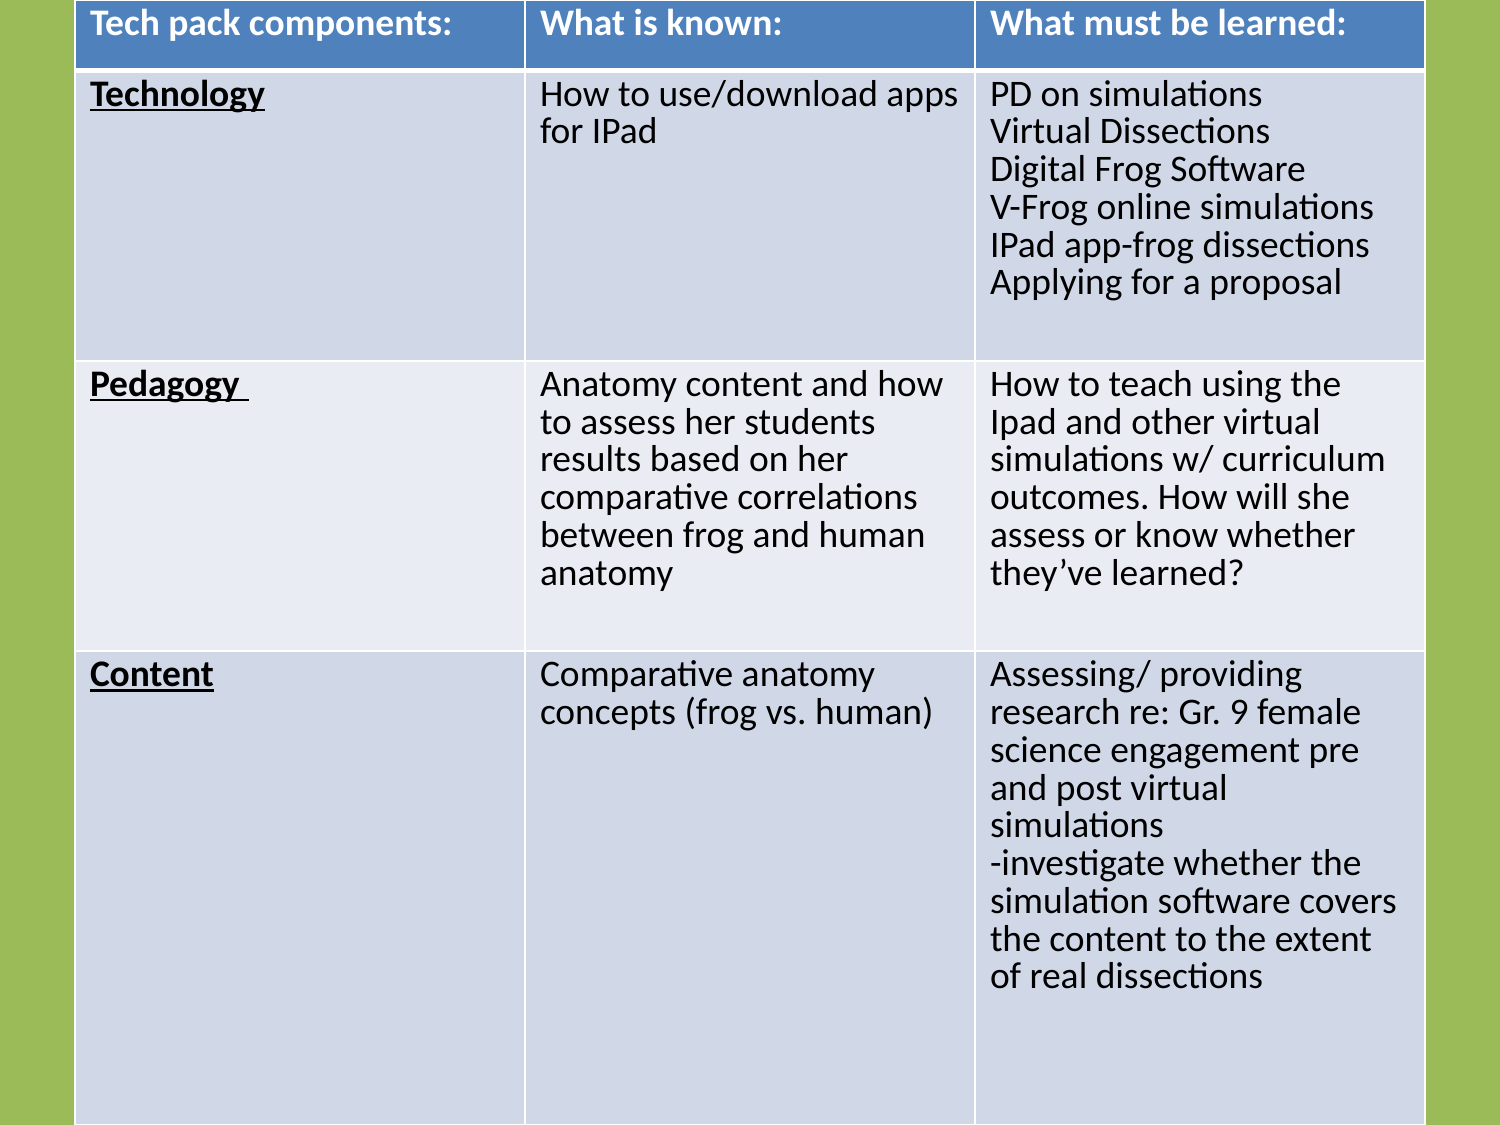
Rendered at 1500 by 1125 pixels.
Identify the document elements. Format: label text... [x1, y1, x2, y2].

table_cell PD on simulations Virtual Dissections Digital Frog Software V-Frog online simulations IPad app-frog dissections Applying for a proposal [976, 73, 1424, 360]
table_cell How to teach using the Ipad and other virtual simulations w/ curriculum outcomes. How will she assess or know whether they’ve learned? [976, 362, 1424, 650]
table_cell Technology [76, 73, 524, 360]
table_cell Content [76, 652, 524, 1124]
table_header What must be learned: [976, 1, 1424, 68]
table_cell Comparative anatomy concepts (frog vs. human) [526, 652, 974, 1124]
table_cell Anatomy content and how to assess her students results based on her comparative correlations between frog and human anatomy [526, 362, 974, 650]
table_cell Pedagogy [76, 362, 524, 650]
table_header Tech pack components: [76, 1, 524, 68]
table_header What is known: [526, 1, 974, 68]
table_cell How to use/download apps for IPad [526, 73, 974, 360]
table_cell Assessing/ providing research re: Gr. 9 female science engagement pre and post virtual simulations -investigate whether the simulation software covers the content to the extent of real dissections [976, 652, 1424, 1124]
